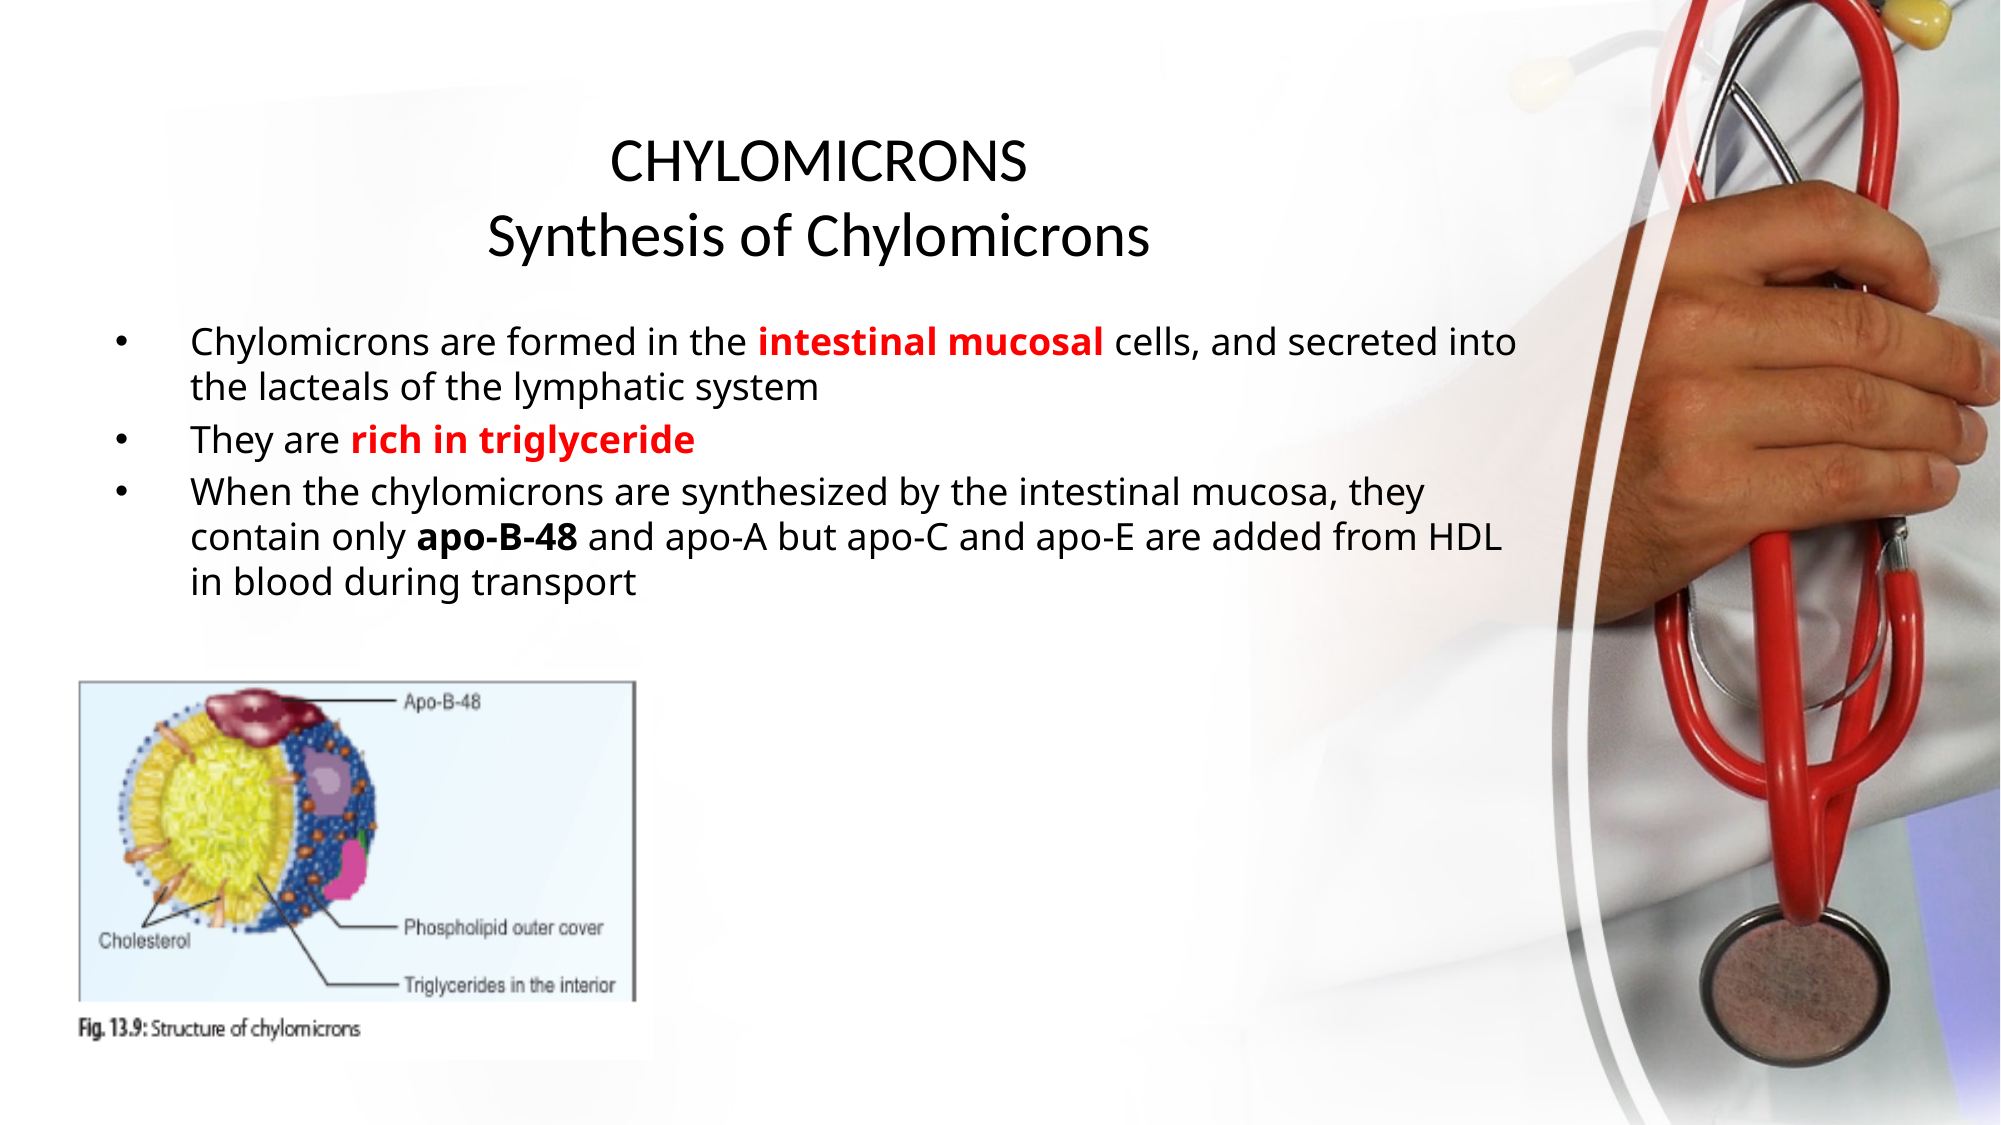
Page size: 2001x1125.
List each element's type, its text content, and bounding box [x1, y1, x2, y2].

title CHYLOMICRONS Synthesis of Chylomicrons [99, 110, 1540, 278]
picture [0, 0, 2001, 1125]
list Chylomicrons are formed in the intestinal mucosal cells, and secreted into the lacteals of the lymphatic system They are rich in triglyceride When the chylomicrons are synthesized by the intestinal mucosa, they contain only apo-B-48 and apo-A but apo-C and apo-E are added from HDL in blood during transport [100, 310, 1537, 1043]
